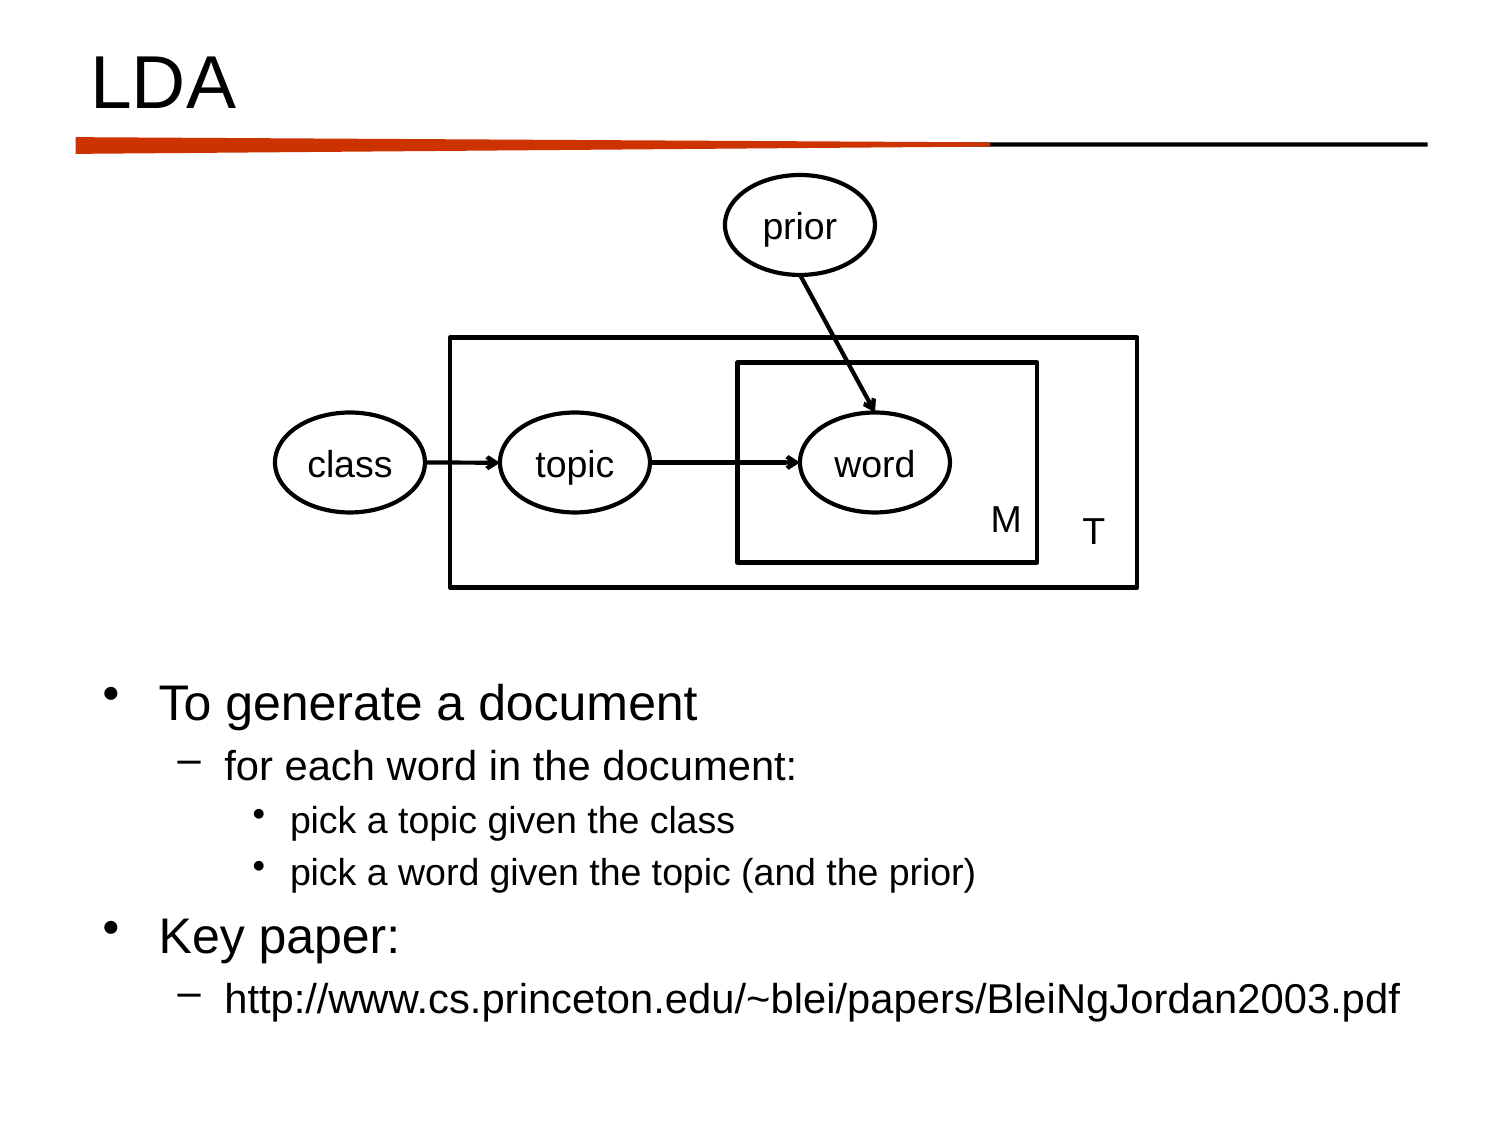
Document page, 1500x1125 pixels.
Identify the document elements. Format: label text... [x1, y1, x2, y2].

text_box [768, 305, 907, 382]
text_box T [1049, 499, 1138, 560]
text_box class [274, 412, 425, 513]
text_box prior [724, 174, 875, 275]
text_box [449, 337, 1138, 588]
list To generate a document for each word in the document: pick a topic given the class pick a word given the topic (and the prior) Key paper: http://www.cs.princeton.edu/~blei/papers/BleiNgJordan2003.pdf [87, 662, 1438, 1038]
title LDA [74, 24, 1426, 133]
